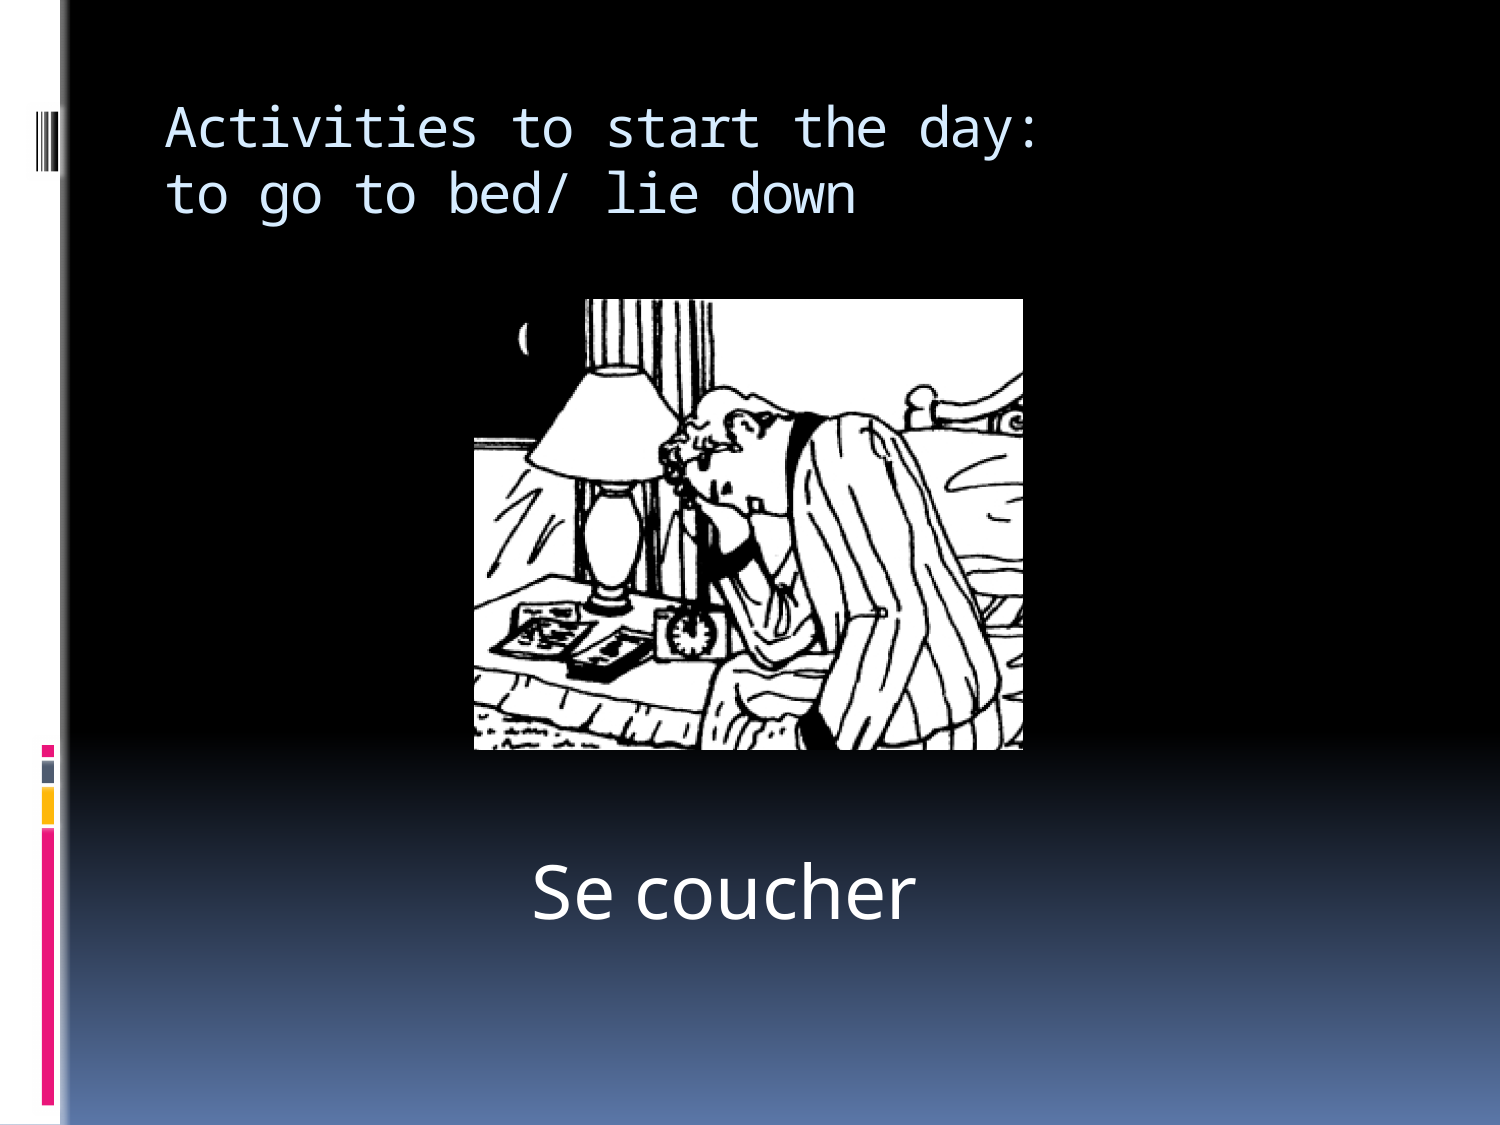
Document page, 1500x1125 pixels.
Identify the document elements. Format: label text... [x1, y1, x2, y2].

title Activities to start the day: to go to bed/ lie down [150, 83, 1425, 234]
picture [474, 299, 1024, 751]
text_box Se coucher [75, 837, 1375, 943]
